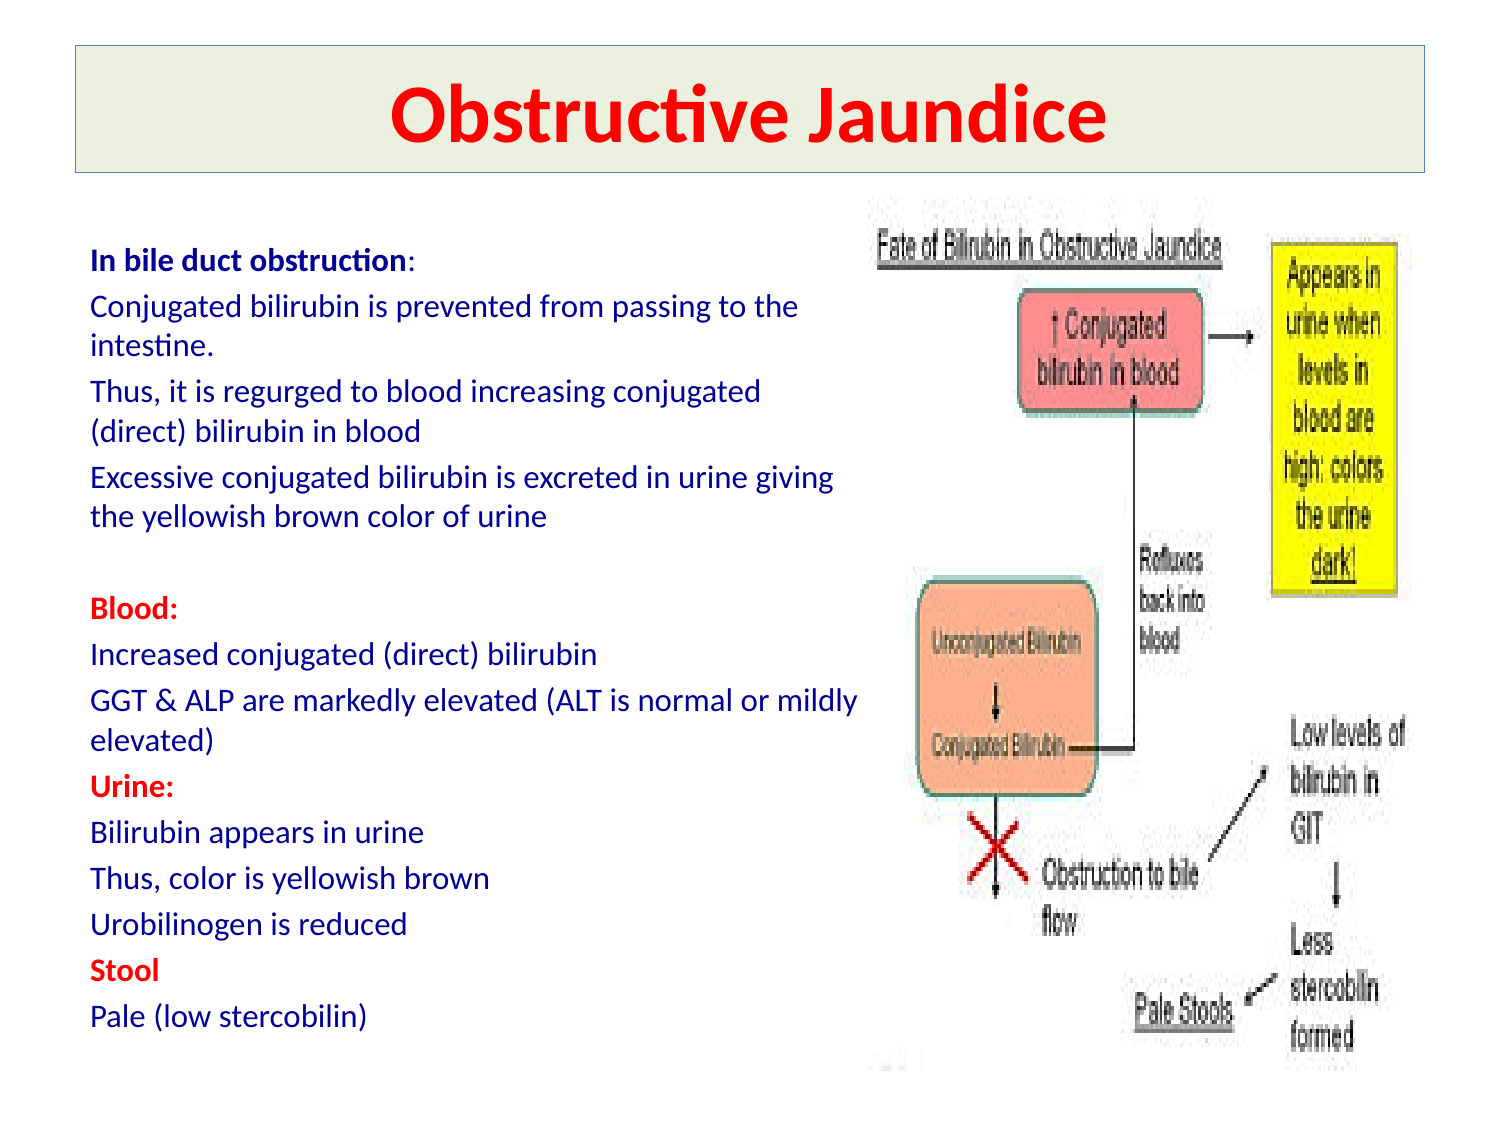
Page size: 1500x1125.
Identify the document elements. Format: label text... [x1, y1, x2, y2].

picture [867, 195, 1412, 1071]
title Obstructive Jaundice [75, 45, 1425, 173]
list In bile duct obstruction: Conjugated bilirubin is prevented from passing to the intestine. Thus, it is regurged to blood increasing conjugated (direct) bilirubin in blood Excessive conjugated bilirubin is excreted in urine giving the yellowish brown color of urine Blood: Increased conjugated (direct) bilirubin GGT & ALP are markedly elevated (ALT is normal or mildly elevated) Urine: Bilirubin appears in urine Thus, color is yellowish brown Urobilinogen is reduced Stool Pale (low stercobilin) [75, 184, 880, 1047]
